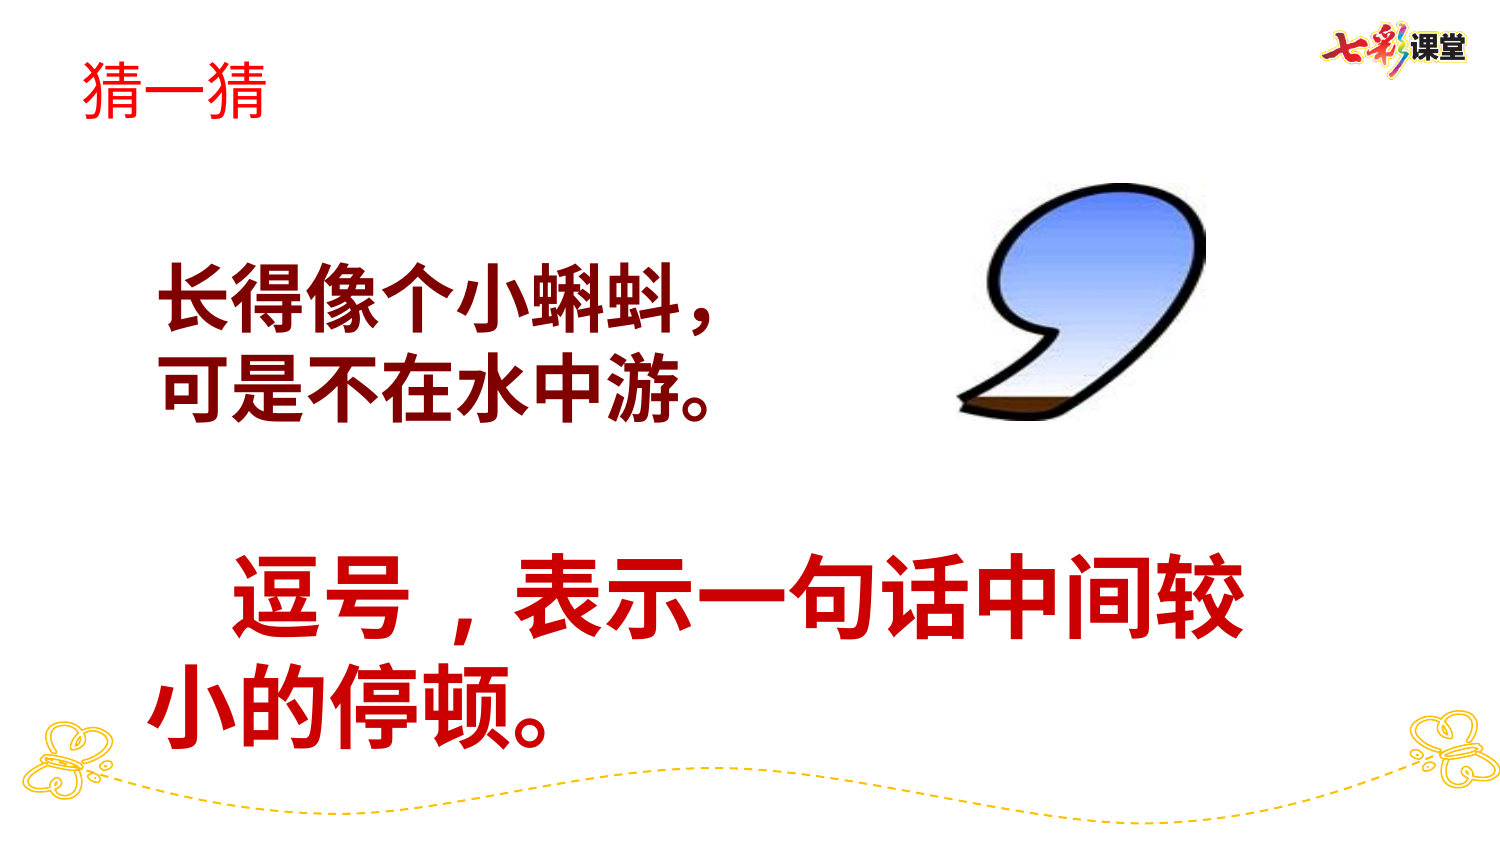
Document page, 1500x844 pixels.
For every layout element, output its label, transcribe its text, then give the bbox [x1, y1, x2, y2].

text_box 猜一猜 [70, 46, 281, 133]
text_box 逗号,表示一句话中间较小的停顿。 [134, 534, 1263, 766]
picture [956, 183, 1206, 421]
text_box 长得像个小蝌蚪， 可是不在水中游。 [143, 246, 879, 438]
picture [1318, 20, 1469, 80]
